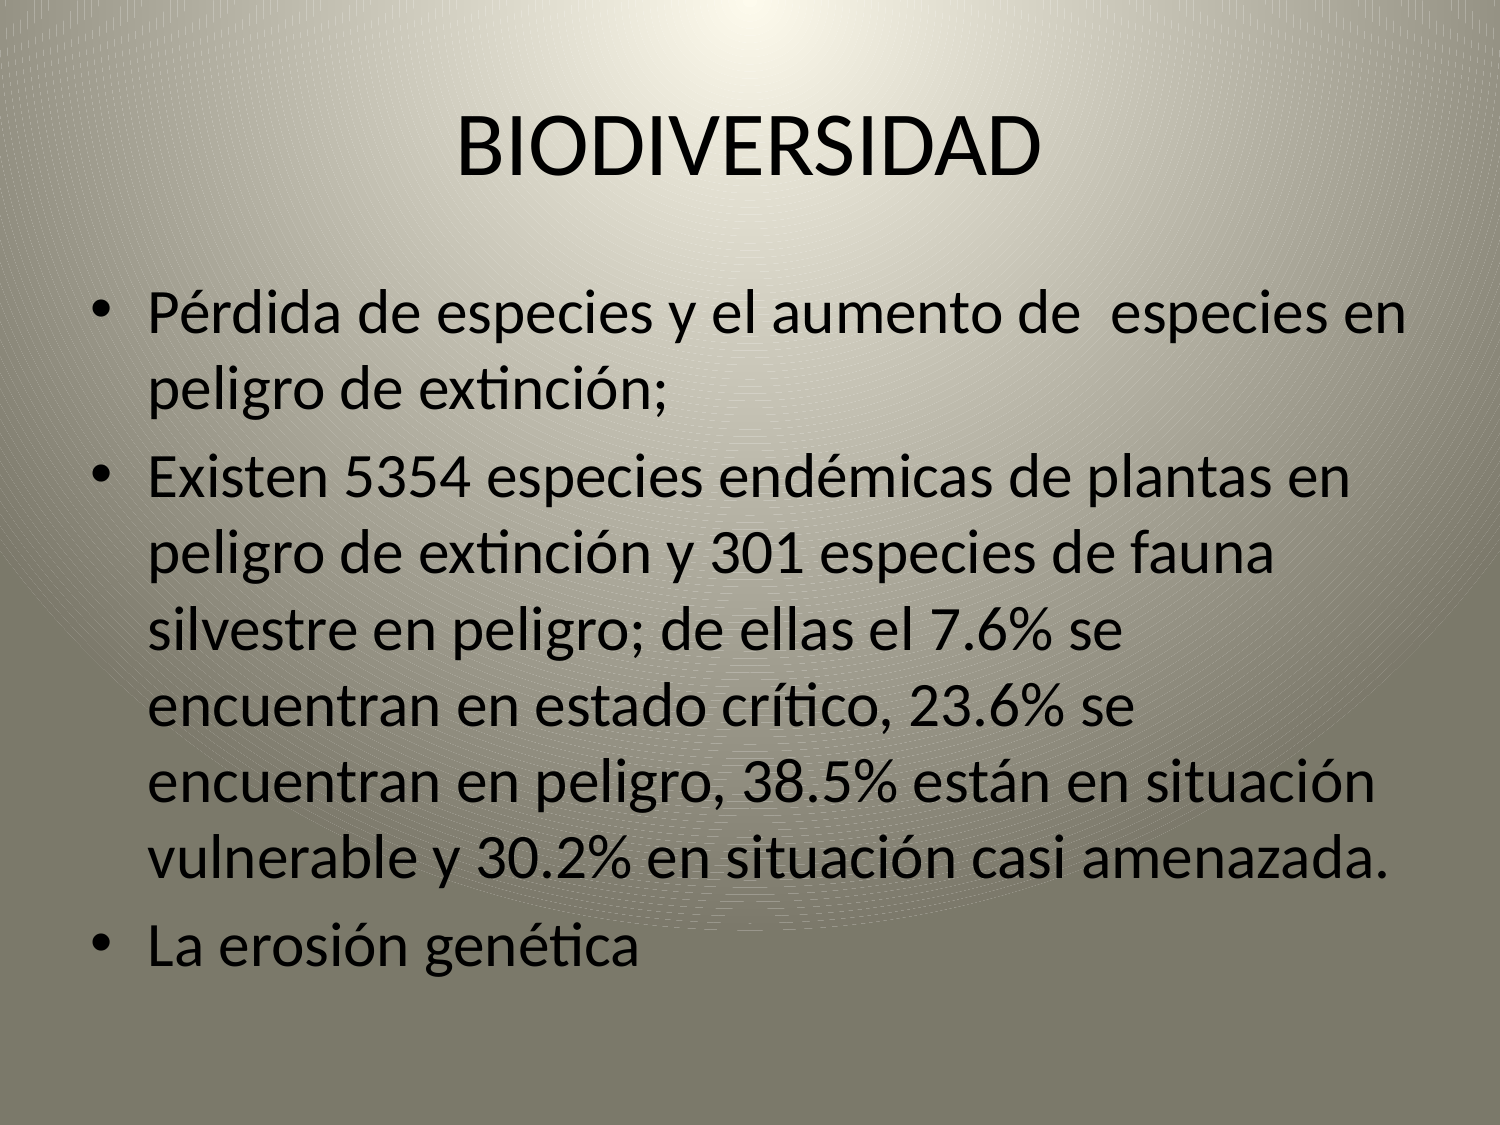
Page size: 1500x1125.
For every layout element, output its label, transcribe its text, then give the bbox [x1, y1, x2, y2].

title BIODIVERSIDAD [75, 45, 1425, 233]
list Pérdida de especies y el aumento de especies en peligro de extinción; Existen 5354 especies endémicas de plantas en peligro de extinción y 301 especies de fauna silvestre en peligro; de ellas el 7.6% se encuentran en estado crítico, 23.6% se encuentran en peligro, 38.5% están en situación vulnerable y 30.2% en situación casi amenazada. La erosión genética [75, 262, 1425, 1005]
